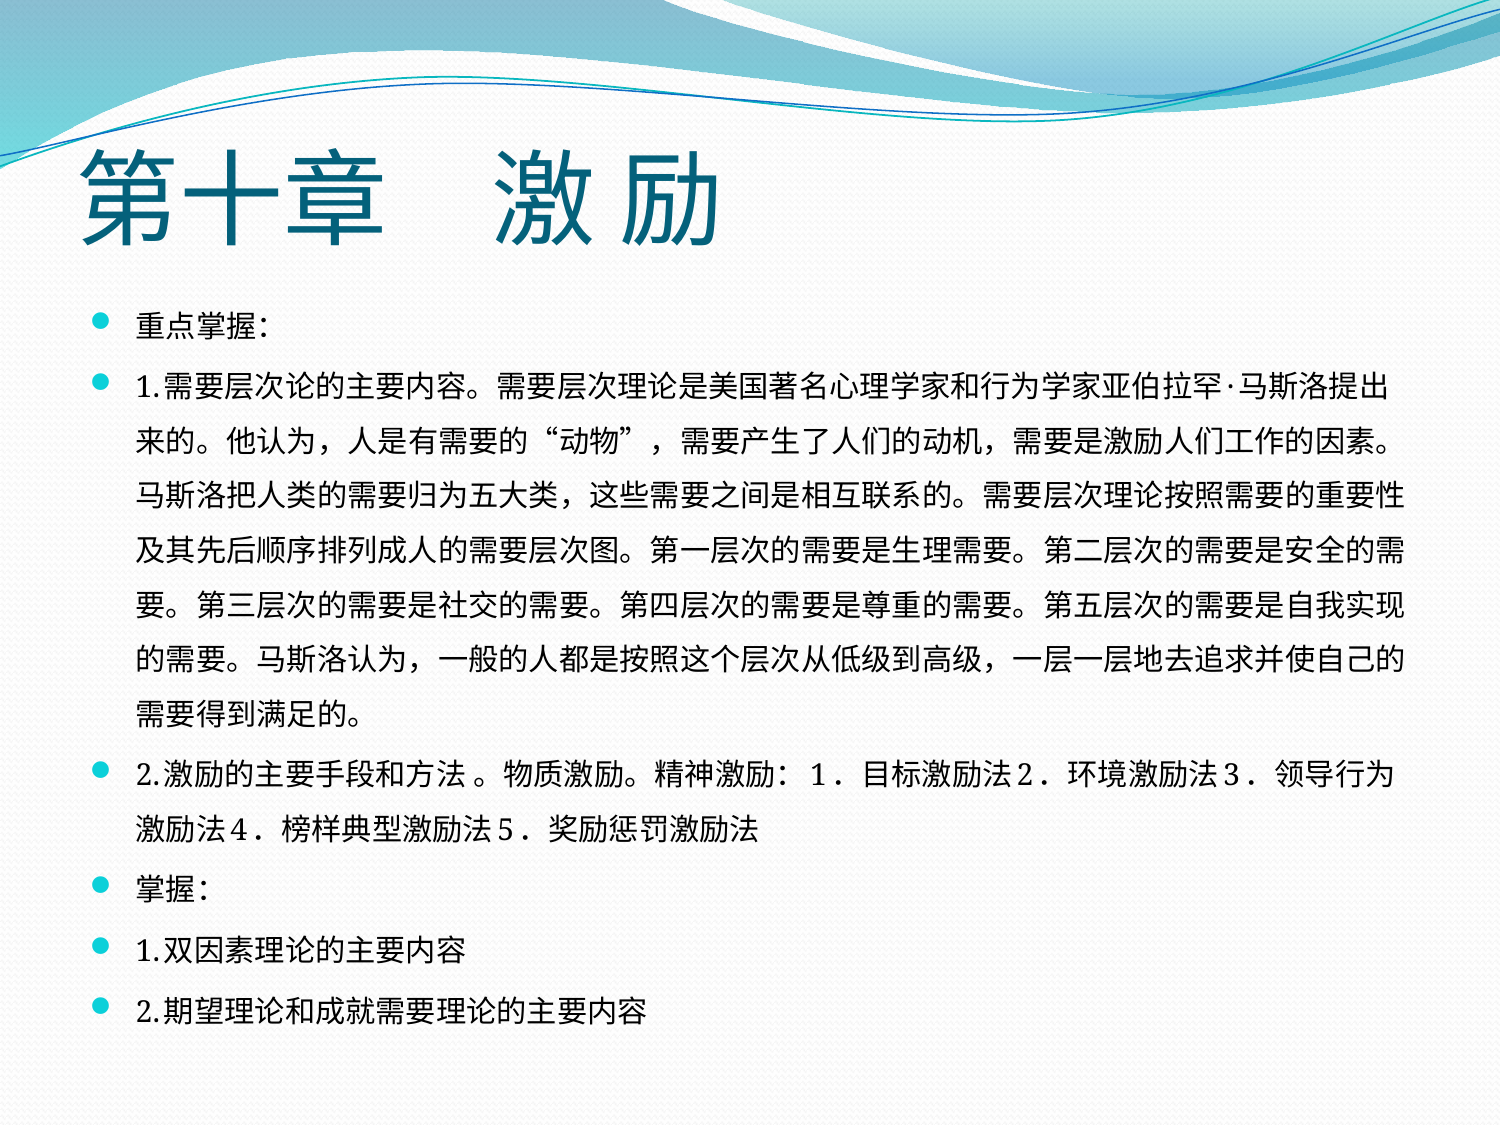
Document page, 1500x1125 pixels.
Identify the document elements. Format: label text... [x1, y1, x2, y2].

list 重点掌握： 1.需要层次论的主要内容。需要层次理论是美国著名心理学家和行为学家亚伯拉罕·马斯洛提出来的。他认为，人是有需要的“动物”，需要产生了人们的动机，需要是激励人们工作的因素。马斯洛把人类的需要归为五大类，这些需要之间是相互联系的。需要层次理论按照需要的重要性及其先后顺序排列成人的需要层次图。第一层次的需要是生理需要。第二层次的需要是安全的需要。第三层次的需要是社交的需要。第四层次的需要是尊重的需要。第五层次的需要是自我实现的需要。马斯洛认为，一般的人都是按照这个层次从低级到高级，一层一层地去追求并使自己的需要得到满足的。 2.激励的主要手段和方法 。物质激励。精神激励：1．目标激励法2．环境激励法3．领导行为激励法4．榜样典型激励法5．奖励惩罚激励法 掌握： 1.双因素理论的主要内容 2.期望理论和成就需要理论的主要内容 [75, 281, 1425, 1038]
title 第十章 激 励 [75, 70, 1425, 258]
